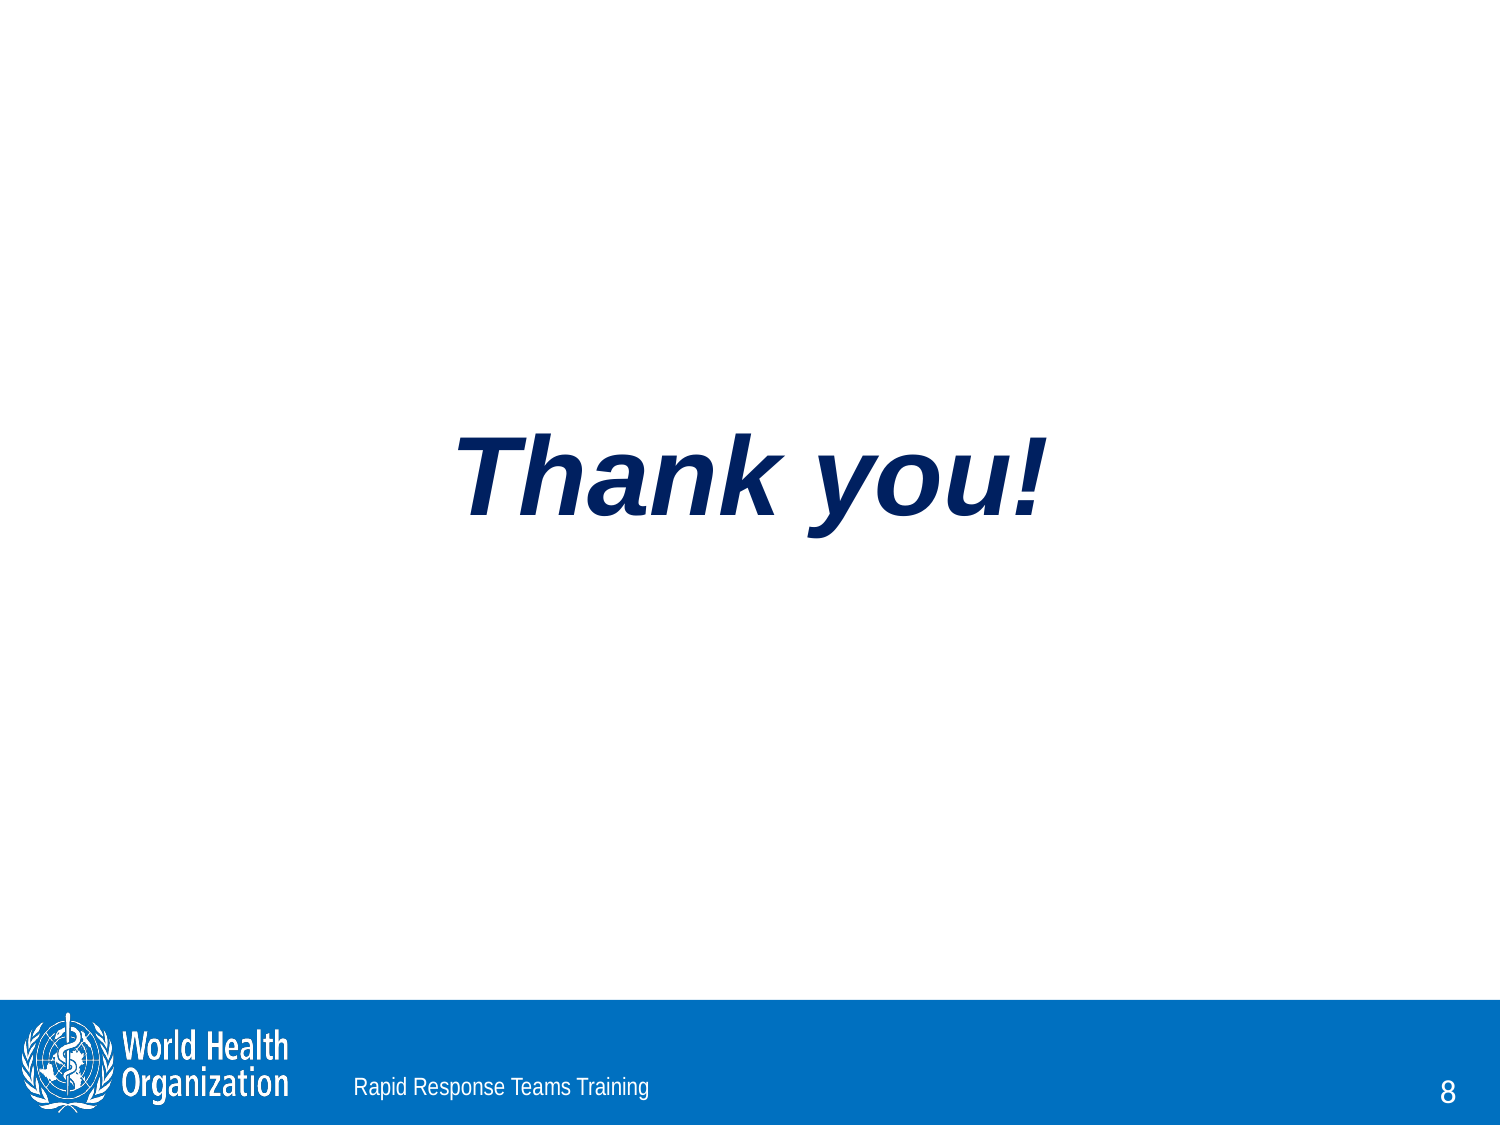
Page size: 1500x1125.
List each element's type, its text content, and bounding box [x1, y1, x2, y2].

picture [21, 1012, 288, 1113]
title Thank you! [112, 349, 1388, 591]
